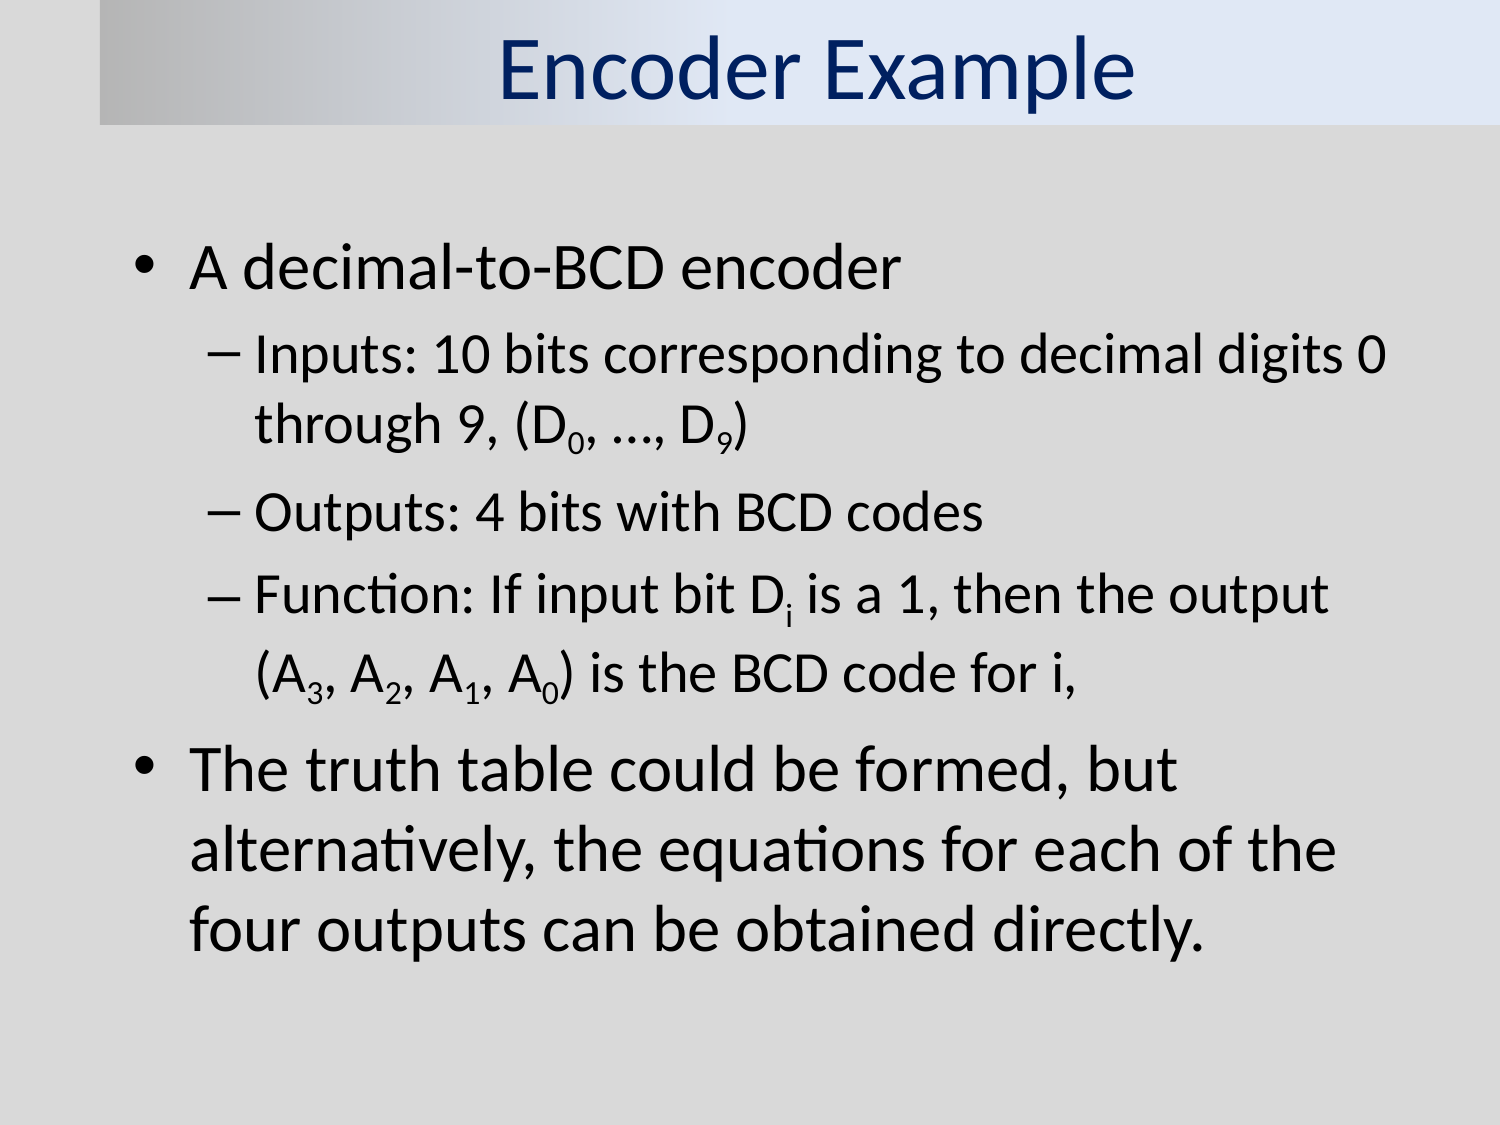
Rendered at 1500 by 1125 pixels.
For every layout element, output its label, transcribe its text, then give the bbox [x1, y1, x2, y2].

title Encoder Example [135, 0, 1500, 125]
list A decimal-to-BCD encoder Inputs: 10 bits corresponding to decimal digits 0 through 9, (D0, …, D9) Outputs: 4 bits with BCD codes Function: If input bit Di is a 1, then the output (A3, A2, A1, A0) is the BCD code for i, The truth table could be formed, but alternatively, the equations for each of the four outputs can be obtained directly. [117, 215, 1410, 1041]
